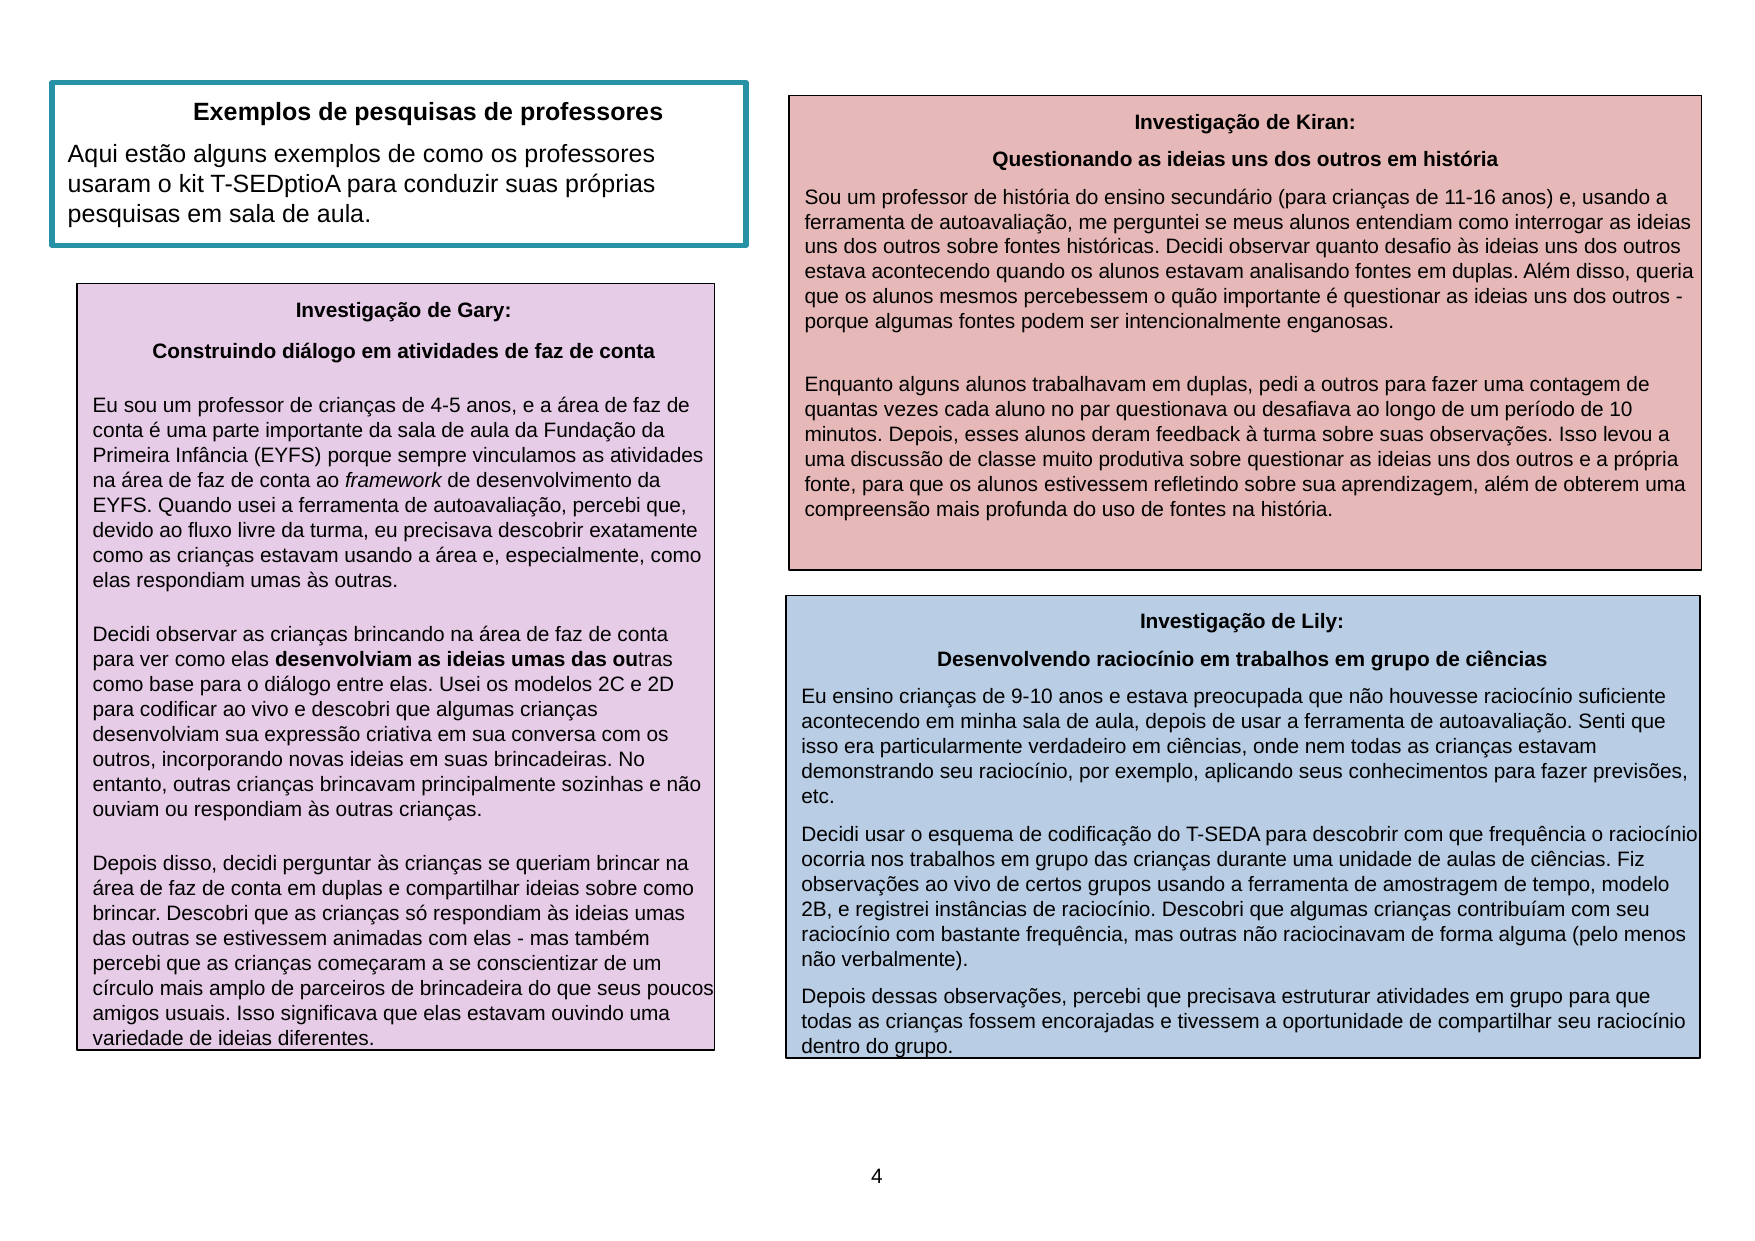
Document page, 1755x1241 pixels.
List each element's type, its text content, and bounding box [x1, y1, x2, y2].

text_box Investigação de Lily: Desenvolvendo raciocínio em trabalhos em grupo de ciências Eu ensino crianças de 9-10 anos e estava preocupada que não houvesse raciocínio suficiente acontecendo em minha sala de aula, depois de usar a ferramenta de autoavaliação. Senti que isso era particularmente verdadeiro em ciências, onde nem todas as crianças estavam demonstrando seu raciocínio, por exemplo, aplicando seus conhecimentos para fazer previsões, etc. Decidi usar o esquema de codificação do T-SEDA para descobrir com que frequência o raciocínio ocorria nos trabalhos em grupo das crianças durante uma unidade de aulas de ciências. Fiz observações ao vivo de certos grupos usando a ferramenta de amostragem de tempo, modelo 2B, e registrei instâncias de raciocínio. Descobri que algumas crianças contribuíam com seu raciocínio com bastante frequência, mas outras não raciocinavam de forma alguma (pelo menos não verbalmente). Depois dessas observações, percebi que precisava estruturar atividades em grupo para que todas as crianças fossem encorajadas e tivessem a oportunidade de compartilhar seu raciocínio dentro do grupo. [785, 595, 1700, 1058]
text_box 4 [866, 1162, 887, 1188]
text_box Investigação de Gary: Construindo diálogo em atividades de faz de conta Eu sou um professor de crianças de 4-5 anos, e a área de faz de conta é uma parte importante da sala de aula da Fundação da Primeira Infância (EYFS) porque sempre vinculamos as atividades na área de faz de conta ao framework de desenvolvimento da EYFS. Quando usei a ferramenta de autoavaliação, percebi que, devido ao fluxo livre da turma, eu precisava descobrir exatamente como as crianças estavam usando a área e, especialmente, como elas respondiam umas às outras. Decidi observar as crianças brincando na área de faz de conta para ver como elas desenvolviam as ideias umas das outras como base para o diálogo entre elas. Usei os modelos 2C e 2D para codificar ao vivo e descobri que algumas crianças desenvolviam sua expressão criativa em sua conversa com os outros, incorporando novas ideias em suas brincadeiras. No entanto, outras crianças brincavam principalmente sozinhas e não ouviam ou respondiam às outras crianças. Depois disso, decidi perguntar às crianças se queriam brincar na área de faz de conta em duplas e compartilhar ideias sobre como brincar. Descobri que as crianças só respondiam às ideias umas das outras se estivessem animadas com elas - mas também percebi que as crianças começaram a se conscientizar de um círculo mais amplo de parceiros de brincadeira do que seus poucos amigos usuais. Isso significava que elas estavam ouvindo uma variedade de ideias diferentes. [77, 283, 715, 1050]
text_box Investigação de Kiran: Questionando as ideias uns dos outros em história Sou um professor de história do ensino secundário (para crianças de 11-16 anos) e, usando a ferramenta de autoavaliação, me perguntei se meus alunos entendiam como interrogar as ideias uns dos outros sobre fontes históricas. Decidi observar quanto desafio às ideias uns dos outros estava acontecendo quando os alunos estavam analisando fontes em duplas. Além disso, queria que os alunos mesmos percebessem o quão importante é questionar as ideias uns dos outros - porque algumas fontes podem ser intencionalmente enganosas. Enquanto alguns alunos trabalhavam em duplas, pedi a outros para fazer uma contagem de quantas vezes cada aluno no par questionava ou desafiava ao longo de um período de 10 minutos. Depois, esses alunos deram feedback à turma sobre suas observações. Isso levou a uma discussão de classe muito produtiva sobre questionar as ideias uns dos outros e a própria fonte, para que os alunos estivessem refletindo sobre sua aprendizagem, além de obterem uma compreensão mais profunda do uso de fontes na história. [788, 95, 1702, 571]
text_box Exemplos de pesquisas de professores Aqui estão alguns exemplos de como os professores usaram o kit T-SEDptioA para conduzir suas próprias pesquisas em sala de aula. [52, 82, 746, 246]
